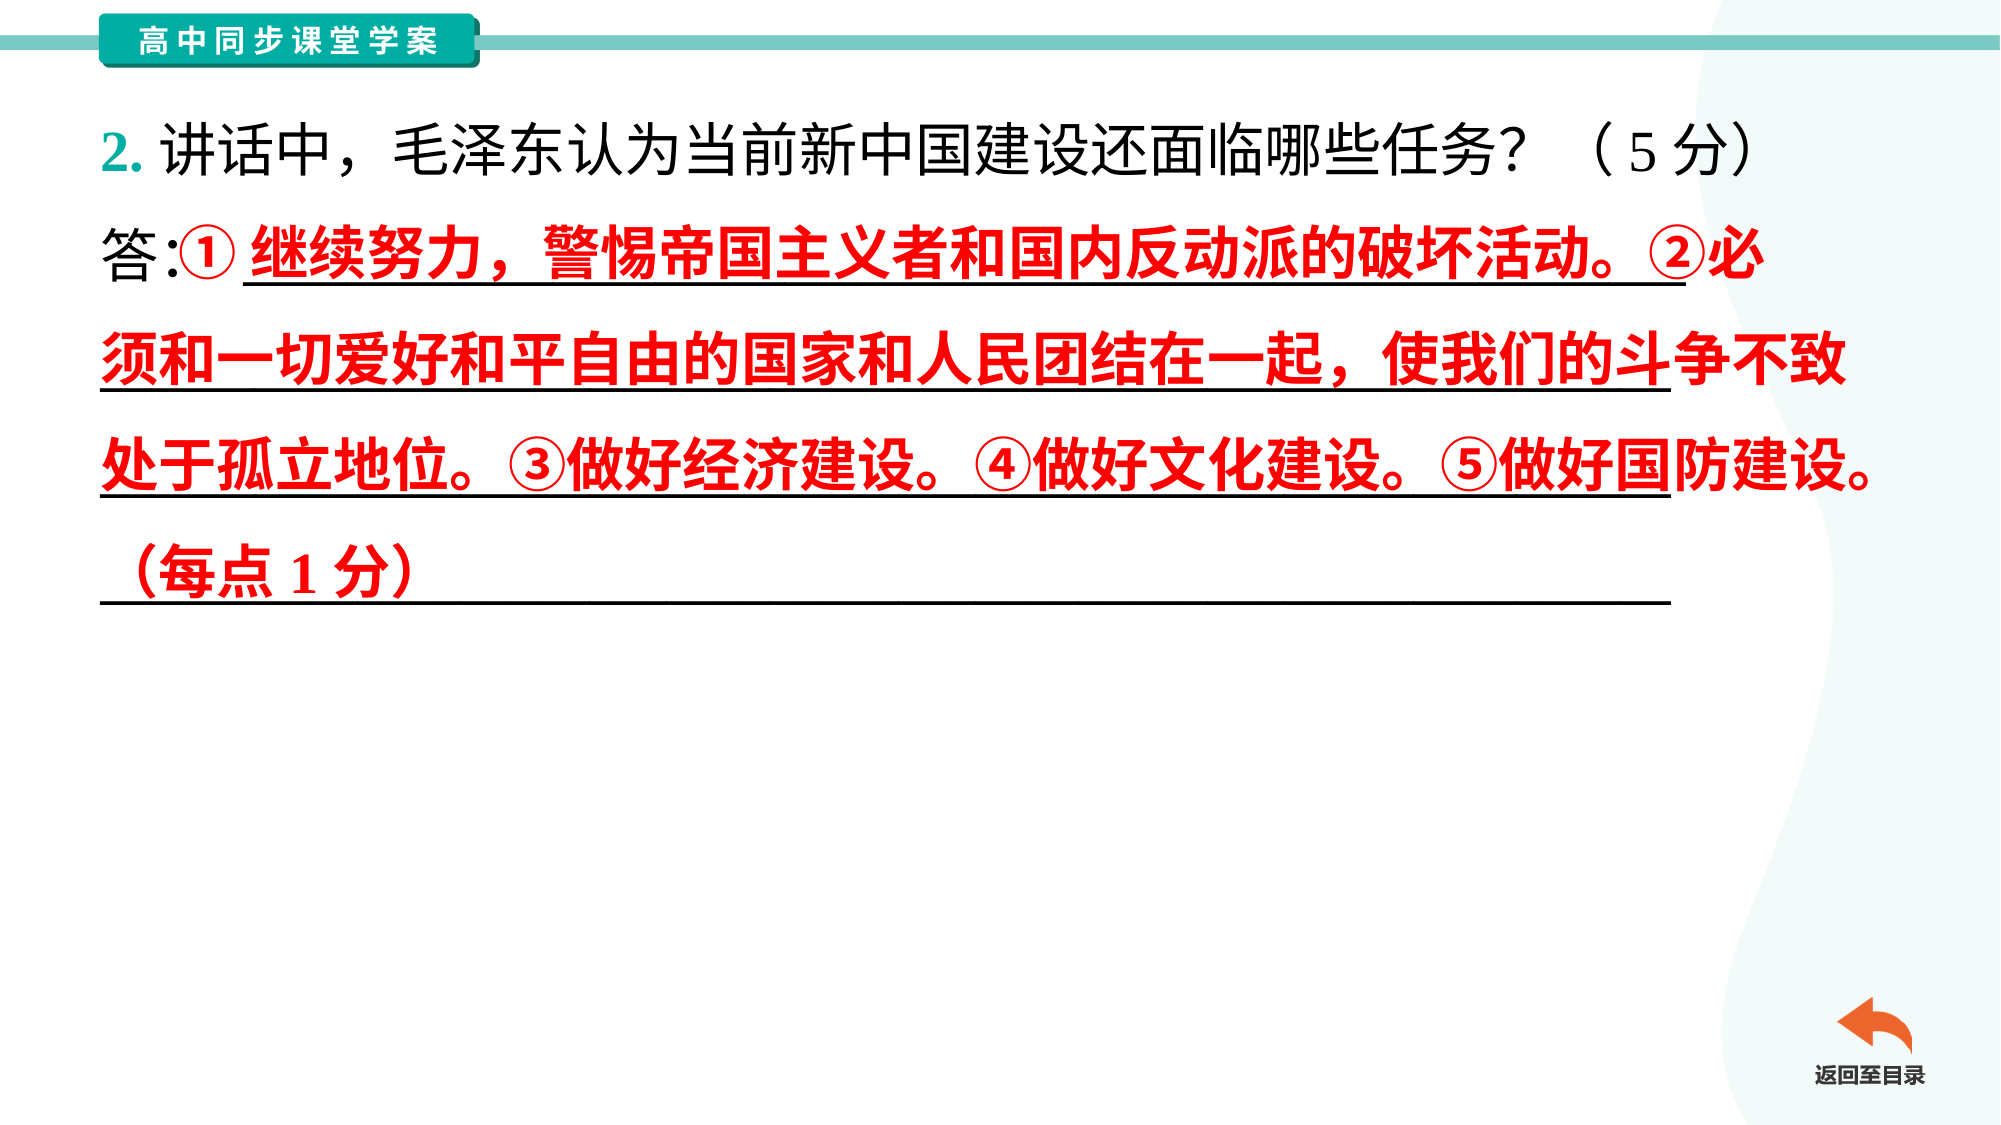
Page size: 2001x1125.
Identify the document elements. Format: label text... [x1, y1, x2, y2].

text_box 2.讲话中，毛泽东认为当前新中国建设还面临哪些任务？（5分） 答： ________________________________________________________ _____________________________________________________________ _____________________________________________________________ _____________________________________________________________ [100, 76, 1899, 179]
picture [0, 0, 2000, 1125]
text_box ①继续努力，警惕帝国主义者和国内反动派的破坏活动。②必 须和一切爱好和平自由的国家和人民团结在一起，使我们的斗争不致 处于孤立地位。③做好经济建设。④做好文化建设。⑤做好国防建设。 （每点1分） [100, 179, 1899, 605]
